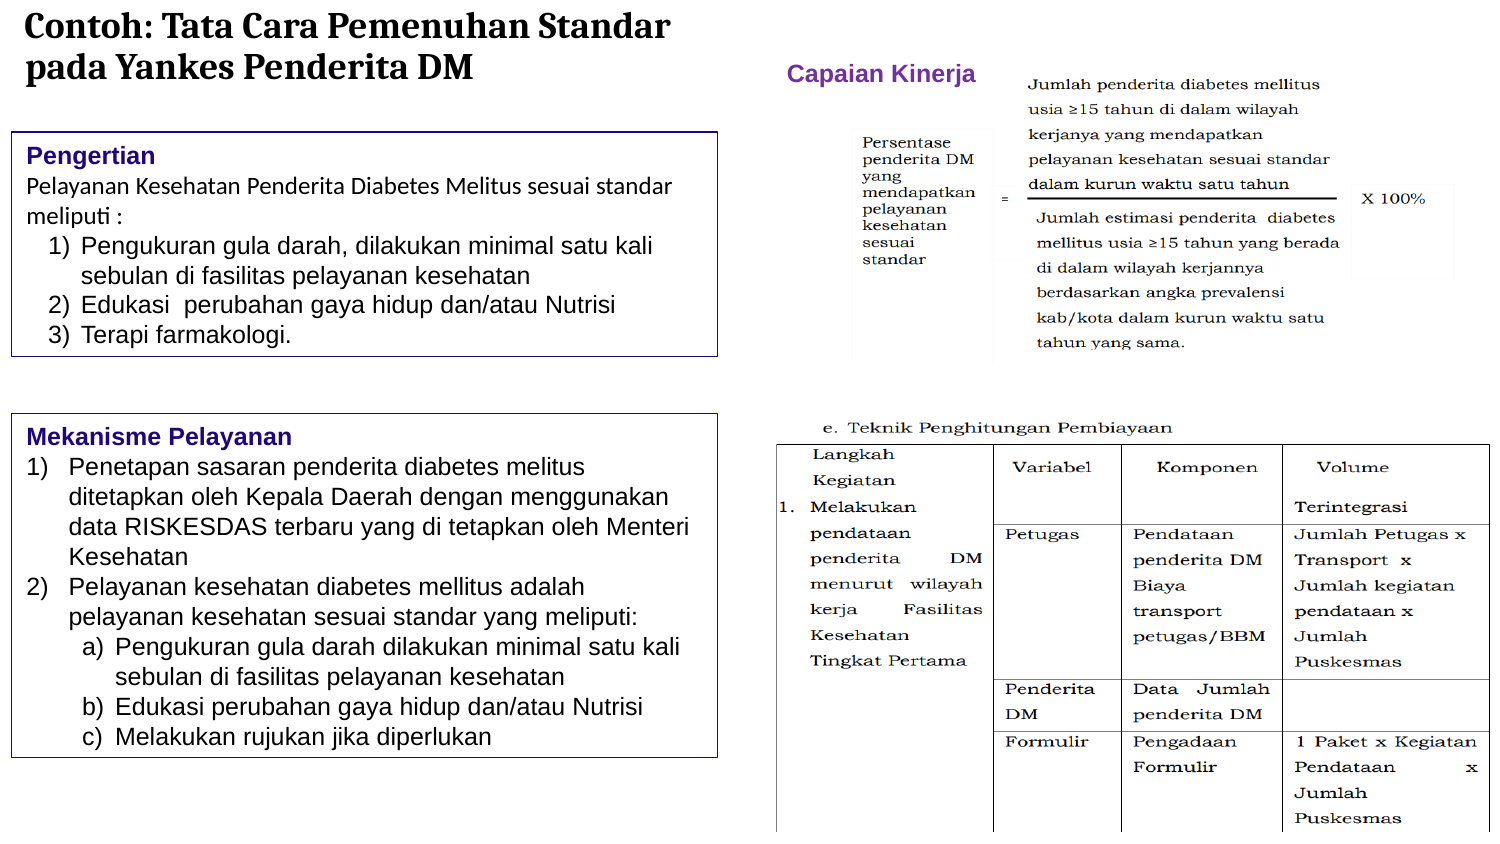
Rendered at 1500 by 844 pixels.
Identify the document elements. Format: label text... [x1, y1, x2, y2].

subtitle Contoh: Tata Cara Pemenuhan Standar pada Yankes Penderita DM [0, 0, 778, 77]
text_box Pengertian Pelayanan Kesehatan Penderita Diabetes Melitus sesuai standar meliputi : Pengukuran gula darah, dilakukan minimal satu kali sebulan di fasilitas pelayanan kesehatan Edukasi perubahan gaya hidup dan/atau Nutrisi Terapi farmakologi. [11, 131, 718, 357]
text_box Mekanisme Pelayanan Penetapan sasaran penderita diabetes melitus ditetapkan oleh Kepala Daerah dengan menggunakan data RISKESDAS terbaru yang di tetapkan oleh Menteri Kesehatan Pelayanan kesehatan diabetes mellitus adalah pelayanan kesehatan sesuai standar yang meliputi: Pengukuran gula darah dilakukan minimal satu kali sebulan di fasilitas pelayanan kesehatan Edukasi perubahan gaya hidup dan/atau Nutrisi Melakukan rujukan jika diperlukan [11, 413, 718, 758]
picture [758, 413, 1500, 832]
picture [771, 50, 1488, 364]
